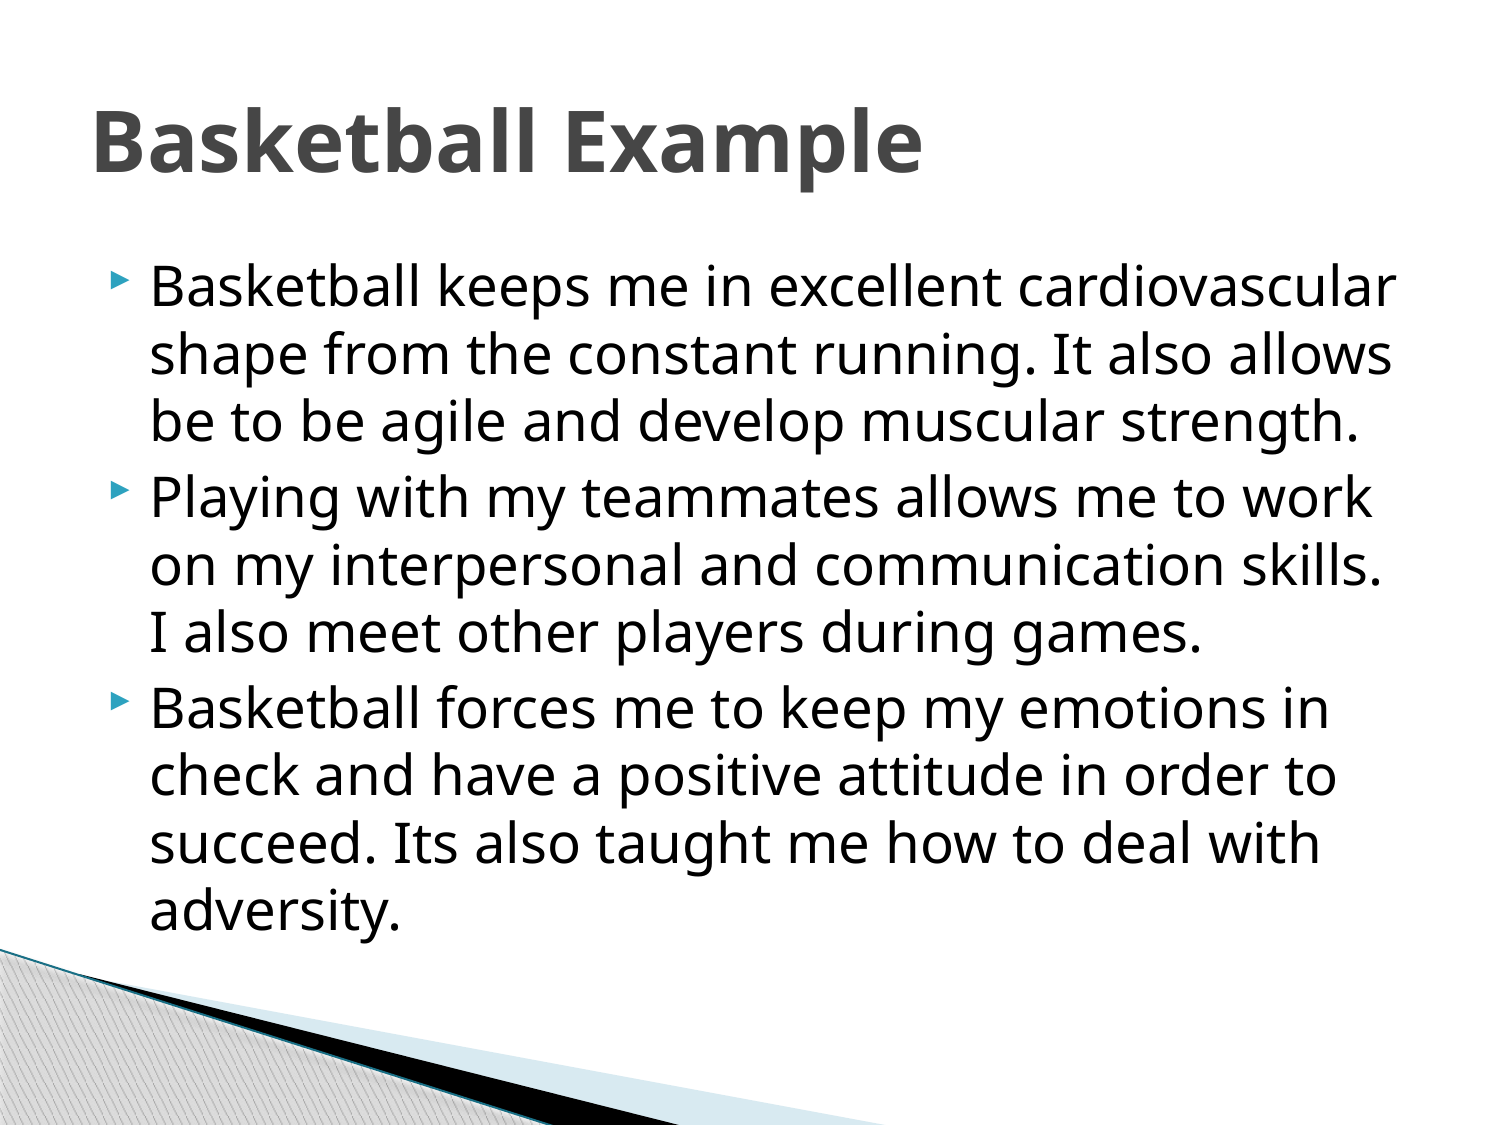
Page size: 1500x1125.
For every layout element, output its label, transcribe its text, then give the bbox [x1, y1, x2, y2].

title Basketball Example [75, 45, 1425, 233]
list Basketball keeps me in excellent cardiovascular shape from the constant running. It also allows be to be agile and develop muscular strength. Playing with my teammates allows me to work on my interpersonal and communication skills. I also meet other players during games. Basketball forces me to keep my emotions in check and have a positive attitude in order to succeed. Its also taught me how to deal with adversity. [75, 243, 1425, 986]
